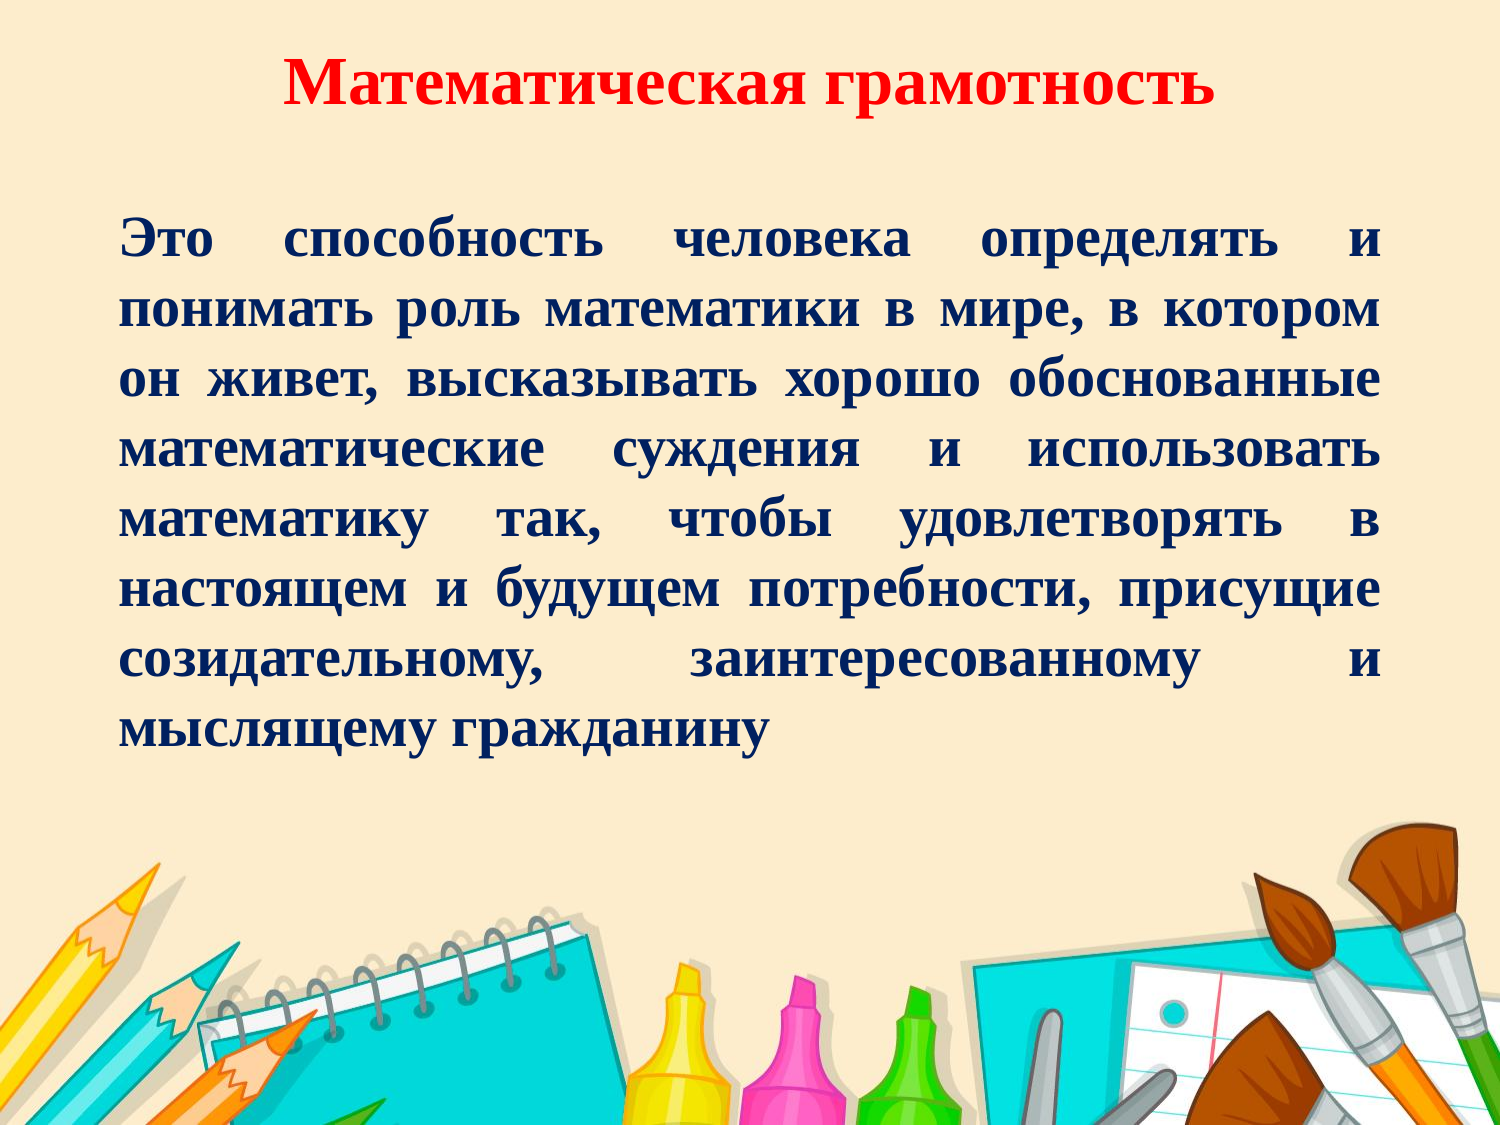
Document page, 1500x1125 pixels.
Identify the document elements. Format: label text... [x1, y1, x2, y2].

picture [0, 0, 1500, 1125]
list Это способность человека определять и понимать роль математики в мире, в котором он живет, высказывать хорошо обоснованные математические суждения и использовать математику так, чтобы удовлетворять в настоящем и будущем потребности, присущие созидательному, заинтересованному и мыслящему гражданину [103, 190, 1397, 905]
title Математическая грамотность [103, 0, 1397, 190]
